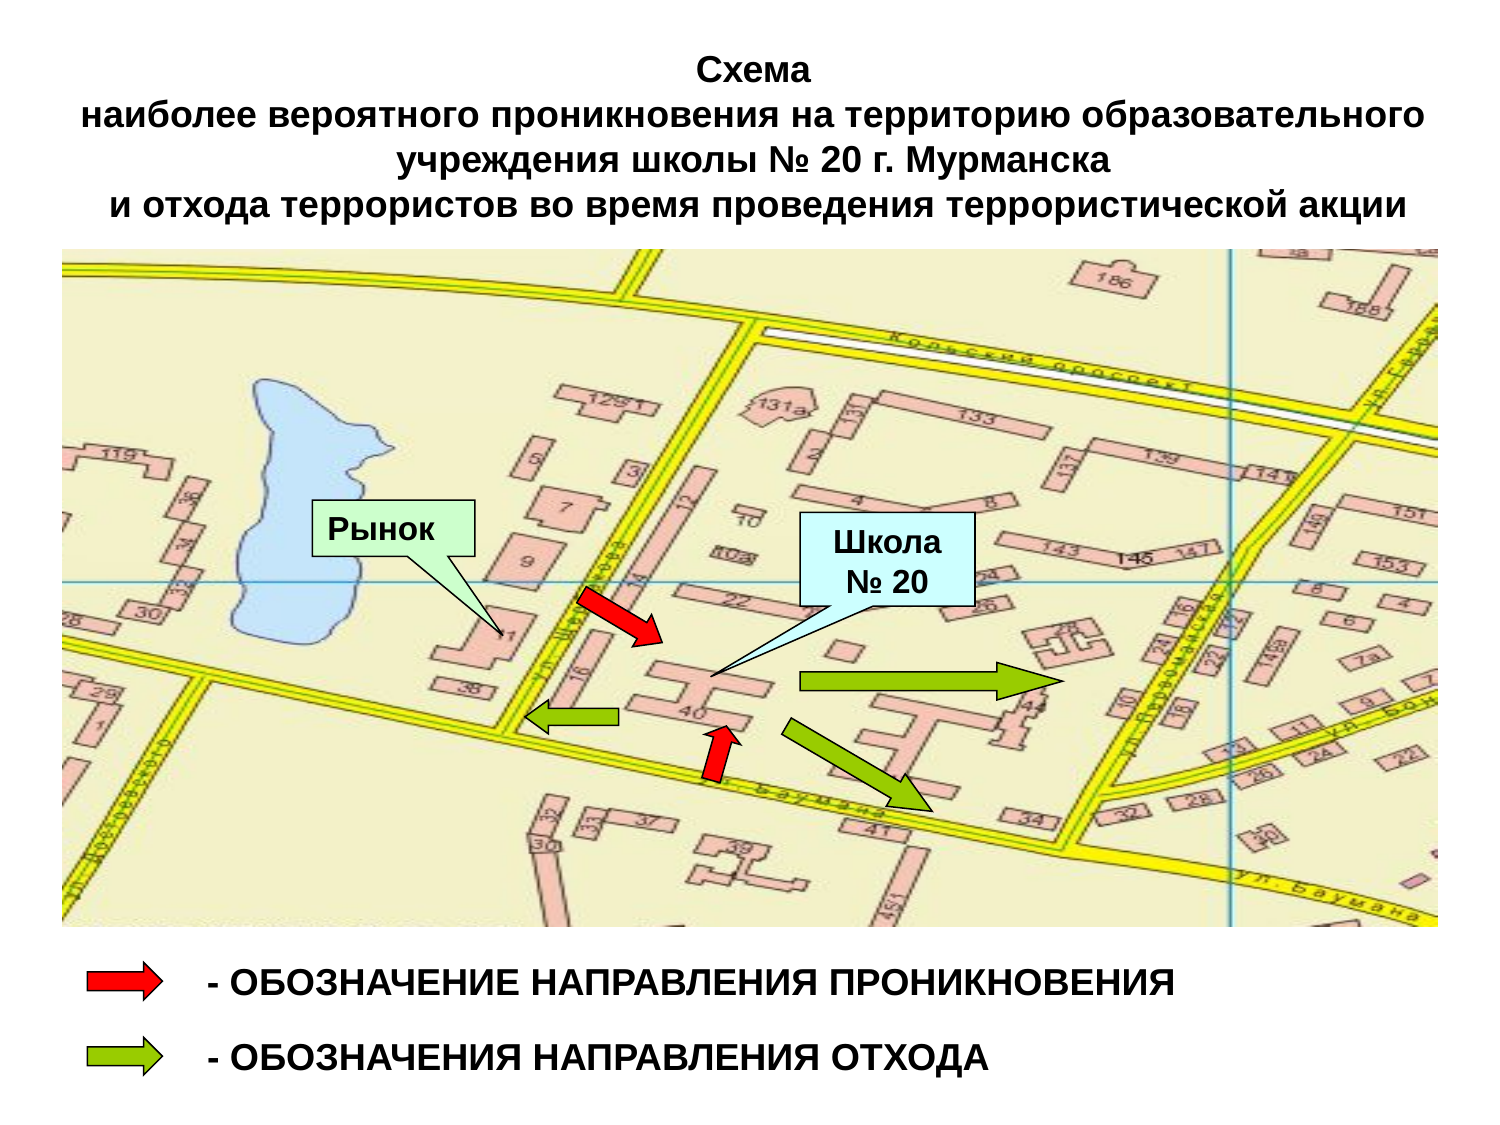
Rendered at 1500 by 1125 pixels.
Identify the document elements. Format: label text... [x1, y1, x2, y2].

picture [62, 249, 1438, 927]
text_box - ОБОЗНАЧЕНИЯ НАПРАВЛЕНИЯ ОТХОДА [192, 1025, 1016, 1085]
text_box [87, 1037, 163, 1075]
text_box Схема наиболее вероятного проникновения на территорию образовательного учреждения школы № 20 г. Мурманска и отхода террористов во время проведения террористической акции [65, 37, 1452, 233]
text_box [87, 962, 163, 1000]
text_box - ОБОЗНАЧЕНИЕ НАПРАВЛЕНИЯ ПРОНИКНОВЕНИЯ [192, 950, 1202, 1010]
